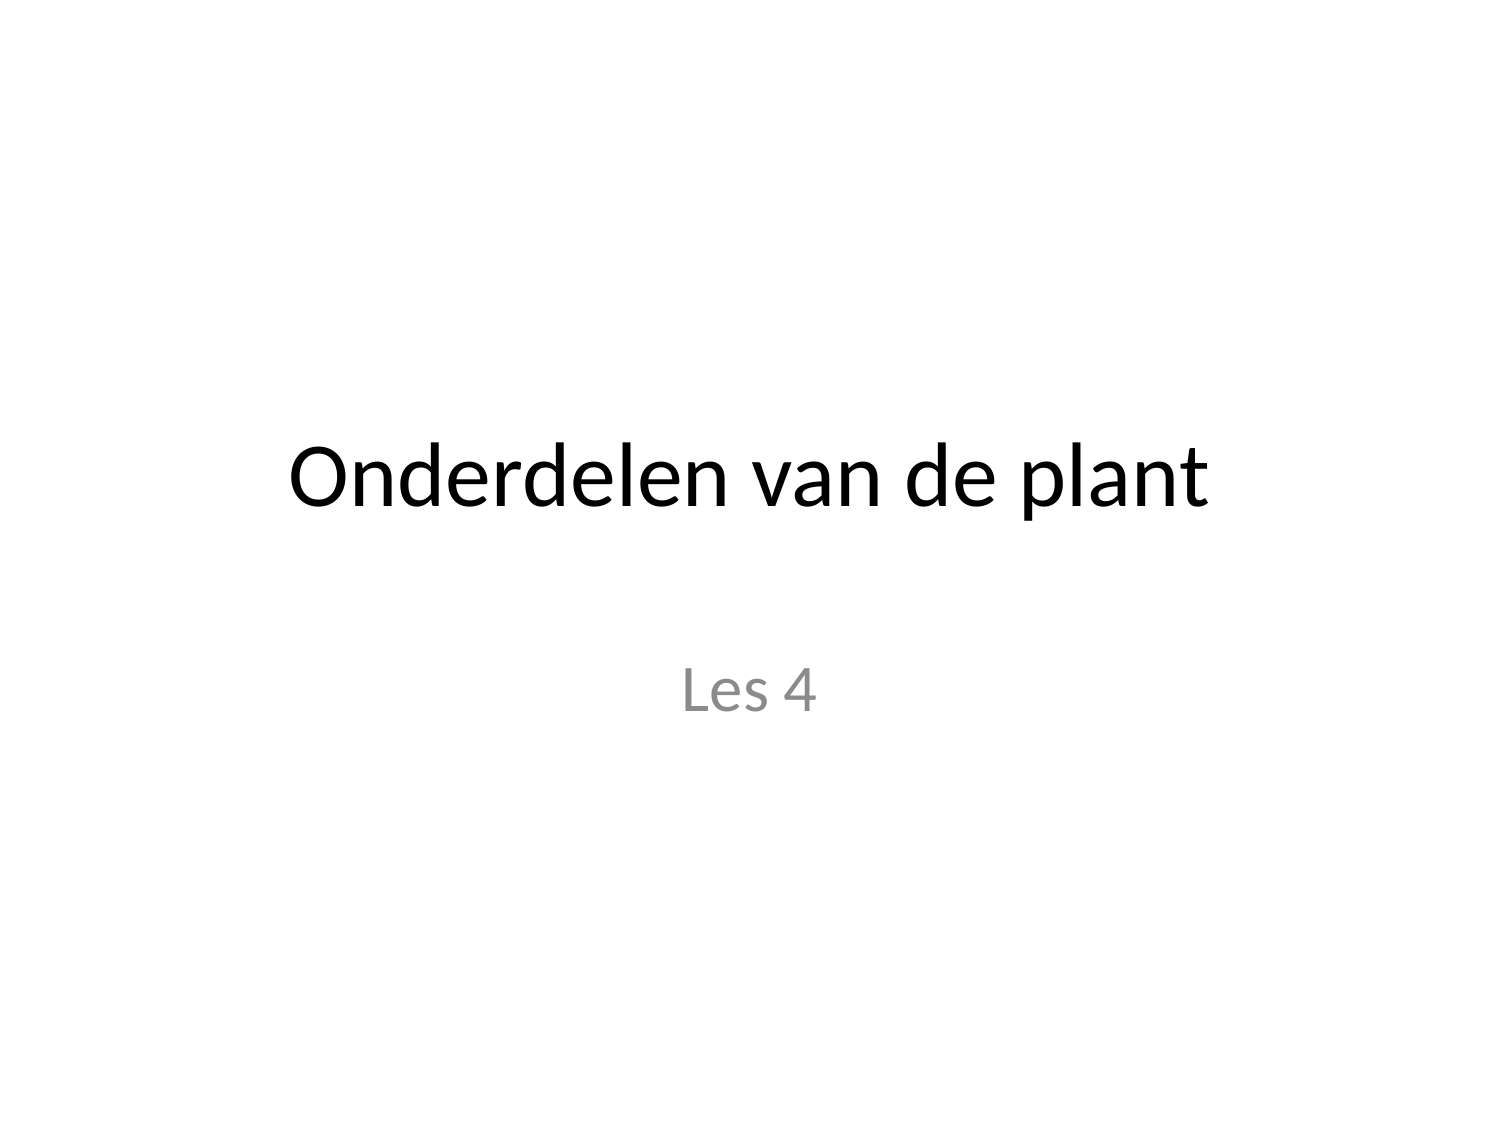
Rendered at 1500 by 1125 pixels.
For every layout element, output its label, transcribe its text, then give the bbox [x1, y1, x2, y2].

subtitle Les 4 [225, 637, 1275, 925]
title Onderdelen van de plant [112, 349, 1388, 591]
